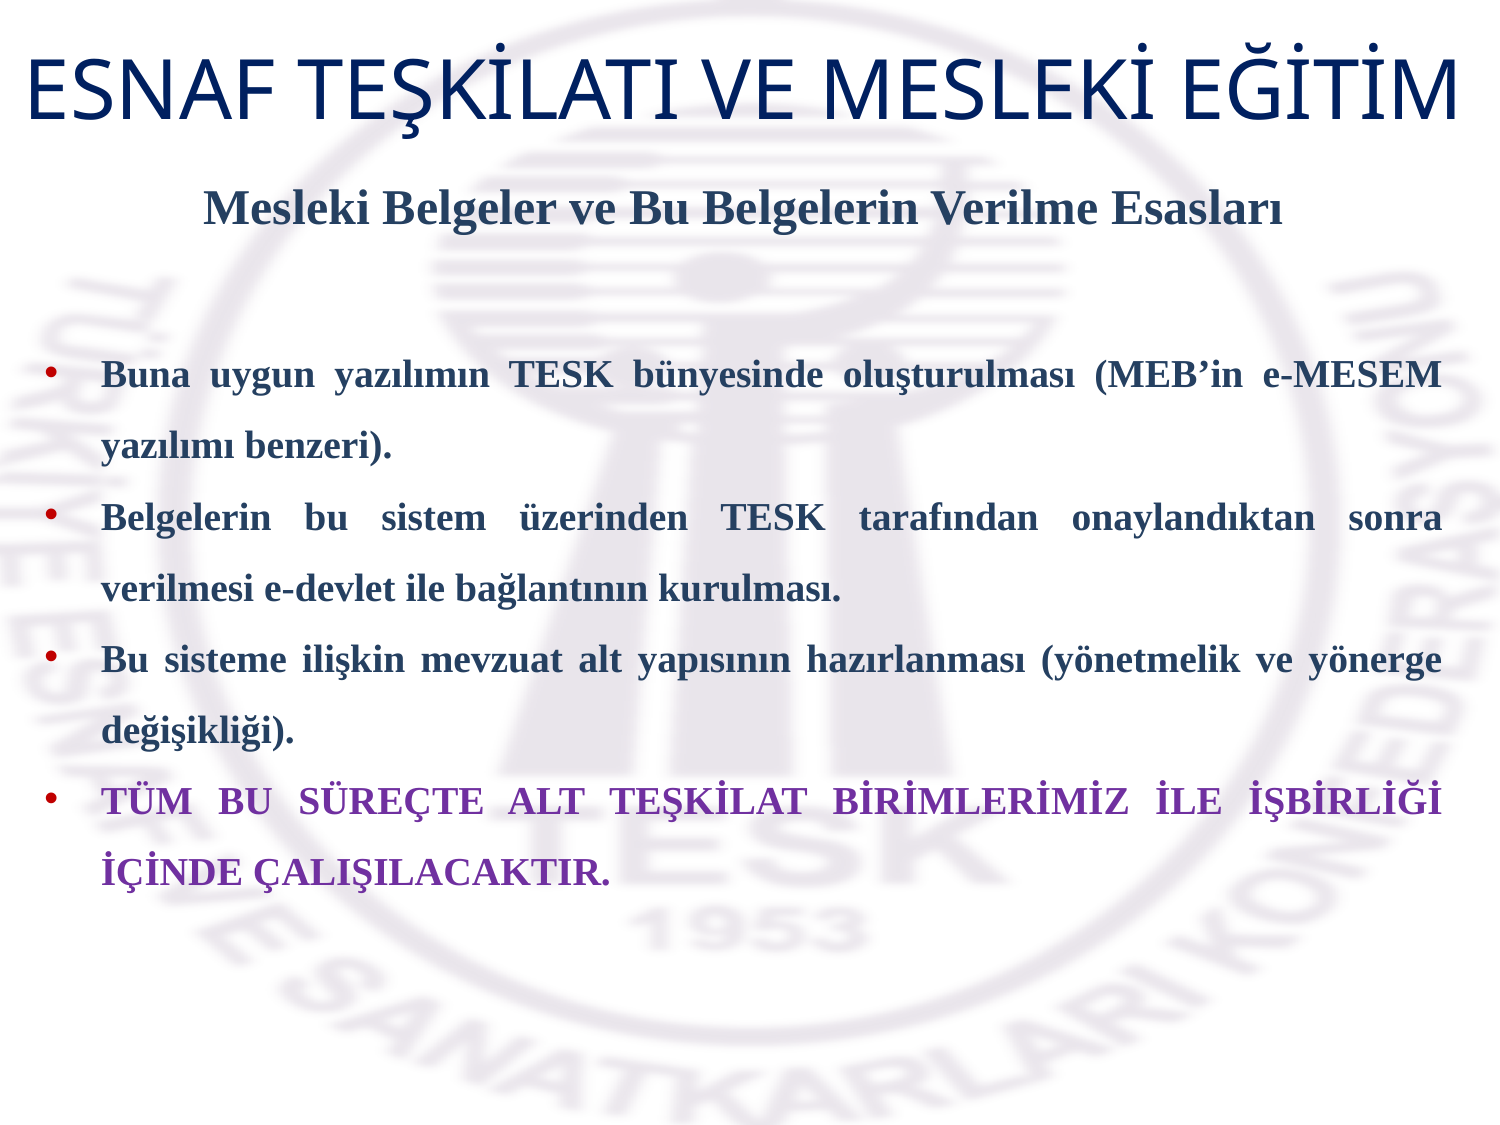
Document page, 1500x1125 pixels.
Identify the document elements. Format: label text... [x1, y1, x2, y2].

text_box Mesleki Belgeler ve Bu Belgelerin Verilme Esasları Buna uygun yazılımın TESK bünyesinde oluşturulması (MEB’in e-MESEM yazılımı benzeri). Belgelerin bu sistem üzerinden TESK tarafından onaylandıktan sonra verilmesi e-devlet ile bağlantının kurulması. Bu sisteme ilişkin mevzuat alt yapısının hazırlanması (yönetmelik ve yönerge değişikliği). TÜM BU SÜREÇTE ALT TEŞKİLAT BİRİMLERİMİZ İLE İŞBİRLİĞİ İÇİNDE ÇALIŞILACAKTIR. [29, 173, 1459, 1106]
text_box ESNAF TEŞKİLATI VE MESLEKİ EĞİTİM [0, 0, 1495, 173]
